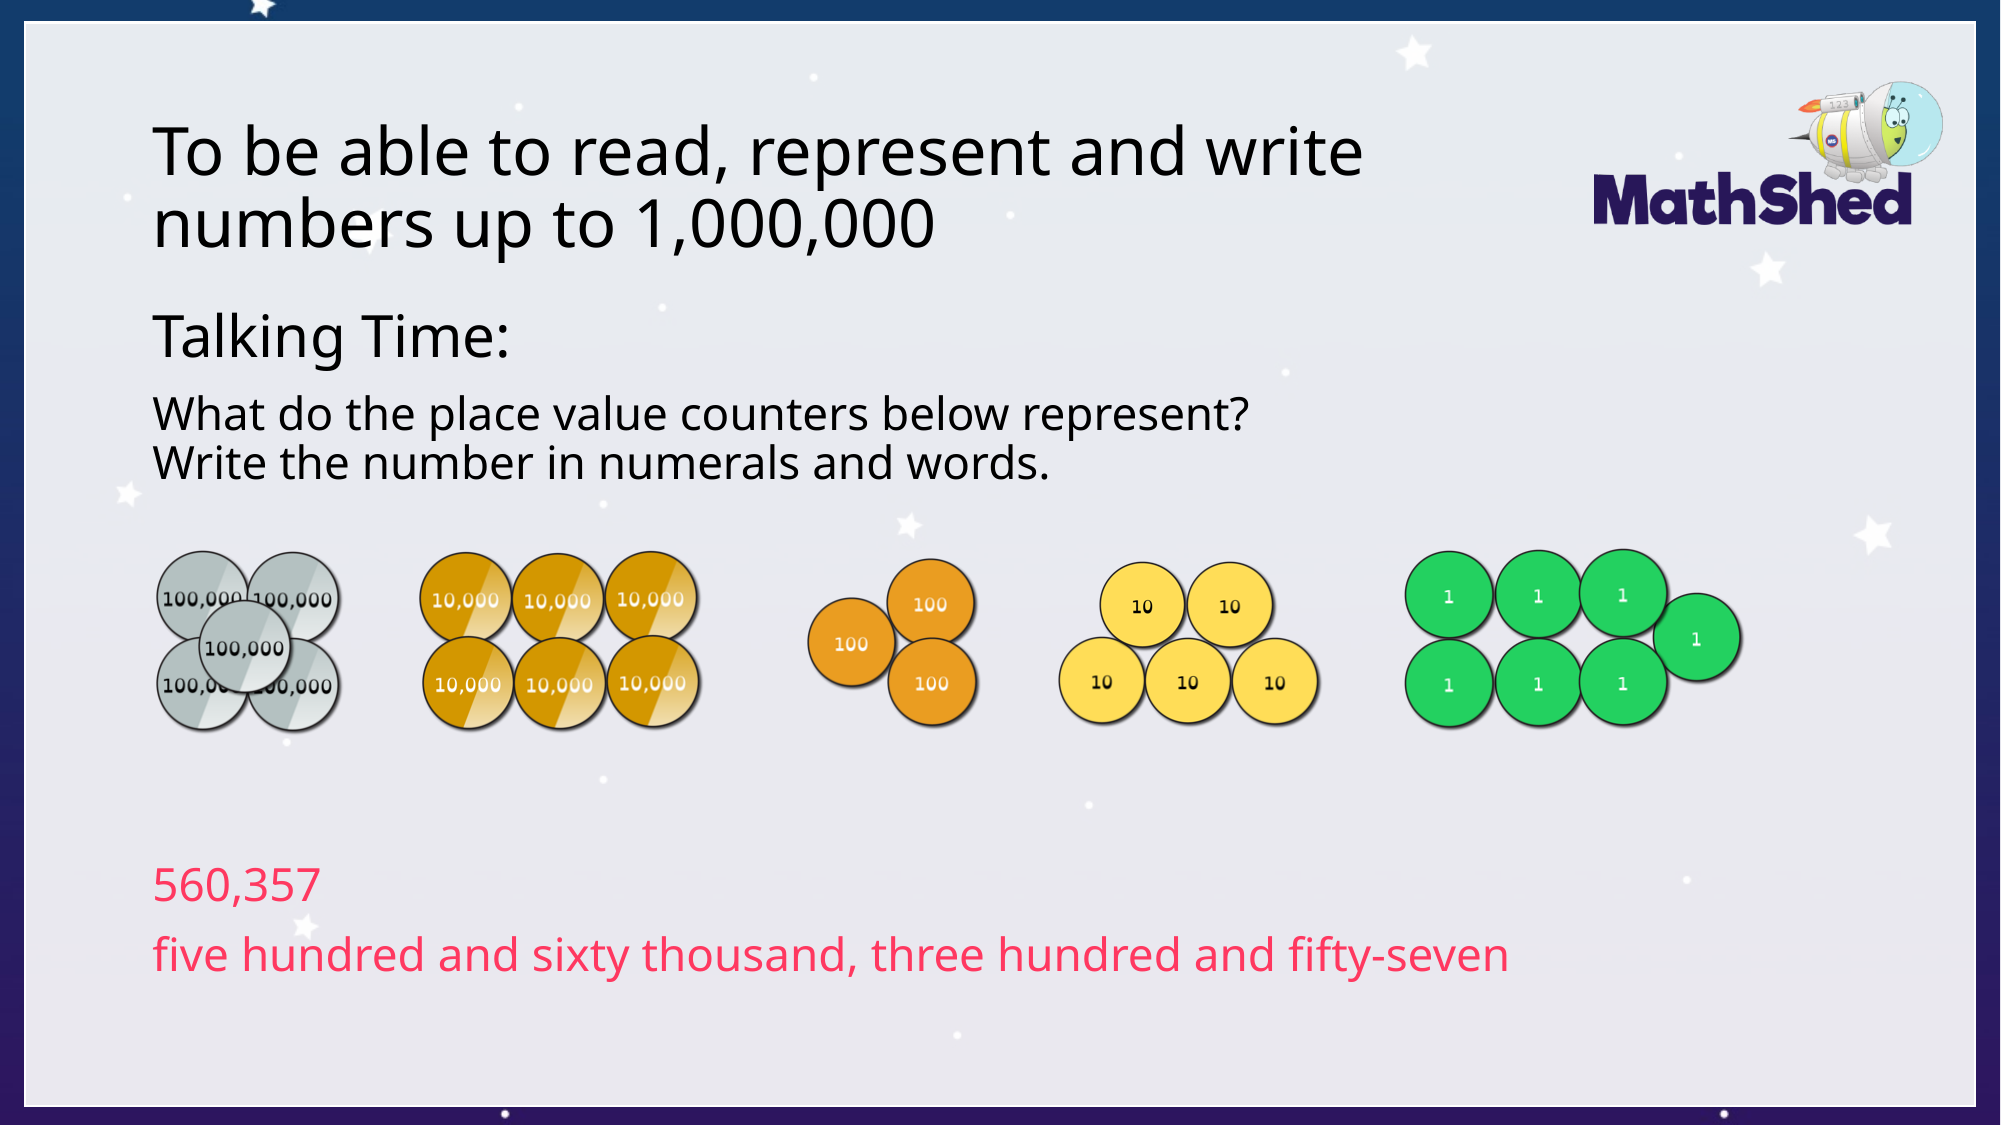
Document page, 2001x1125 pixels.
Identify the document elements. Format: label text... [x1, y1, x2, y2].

picture [0, 0, 2001, 1125]
title To be able to read, represent and write numbers up to 1,000,000 [137, 81, 1578, 299]
list Talking Time: What do the place value counters below represent? Write the number in numerals and words. 560,357 five hundred and sixty thousand, three hundred and fifty-seven [137, 299, 1863, 1014]
